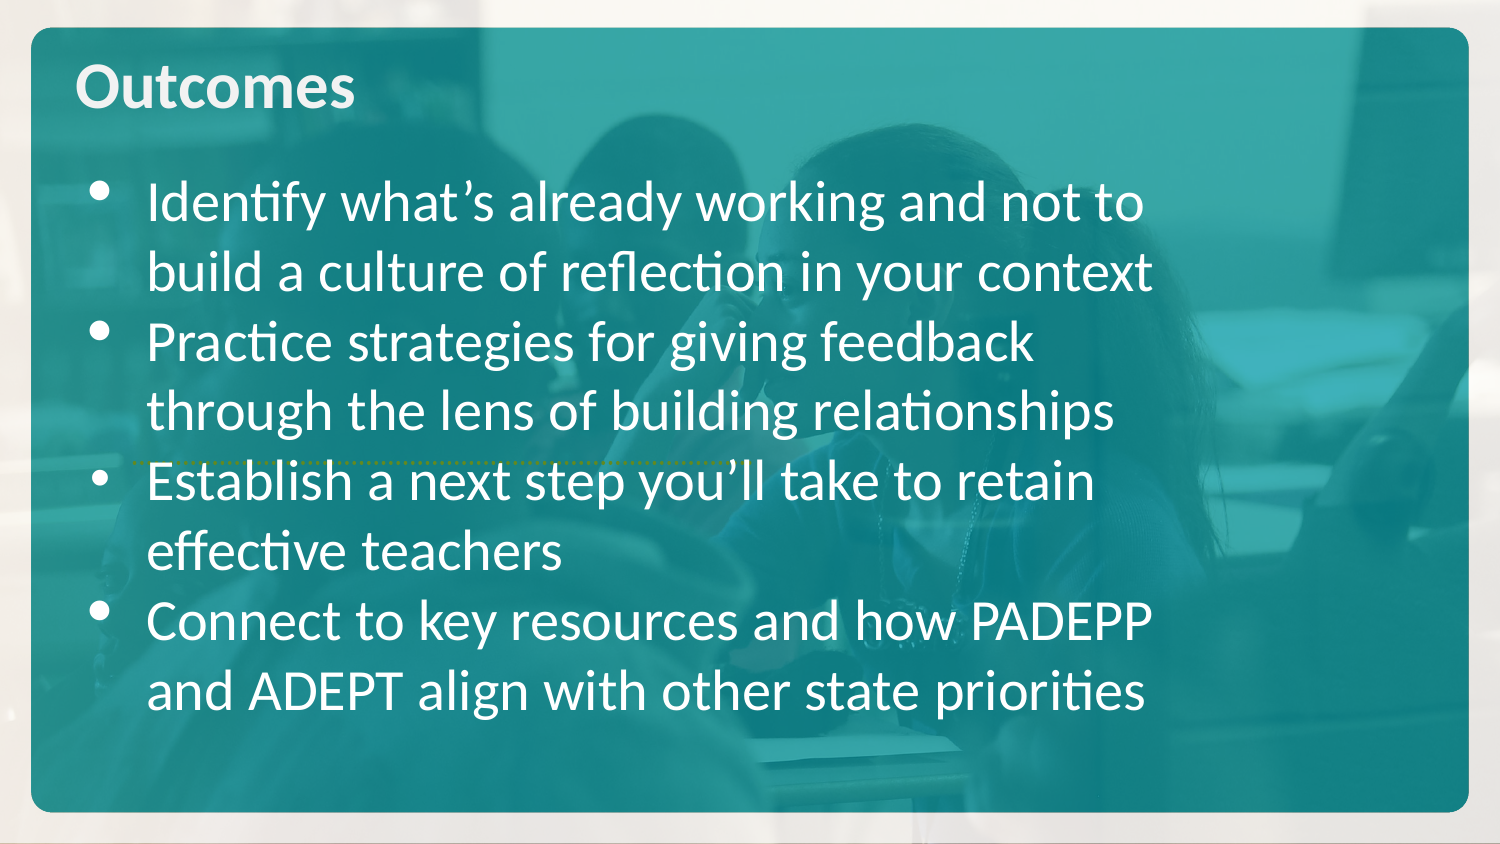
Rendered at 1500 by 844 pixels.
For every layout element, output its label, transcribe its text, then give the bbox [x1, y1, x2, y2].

title Outcomes [75, 62, 692, 123]
text_box Identify what’s already working and not to build a culture of reflection in your context Practice strategies for giving feedback through the lens of building relationships Establish a next step you’ll take to retain effective teachers Connect to key resources and how PADEPP and ADEPT align with other state priorities [74, 155, 1241, 730]
